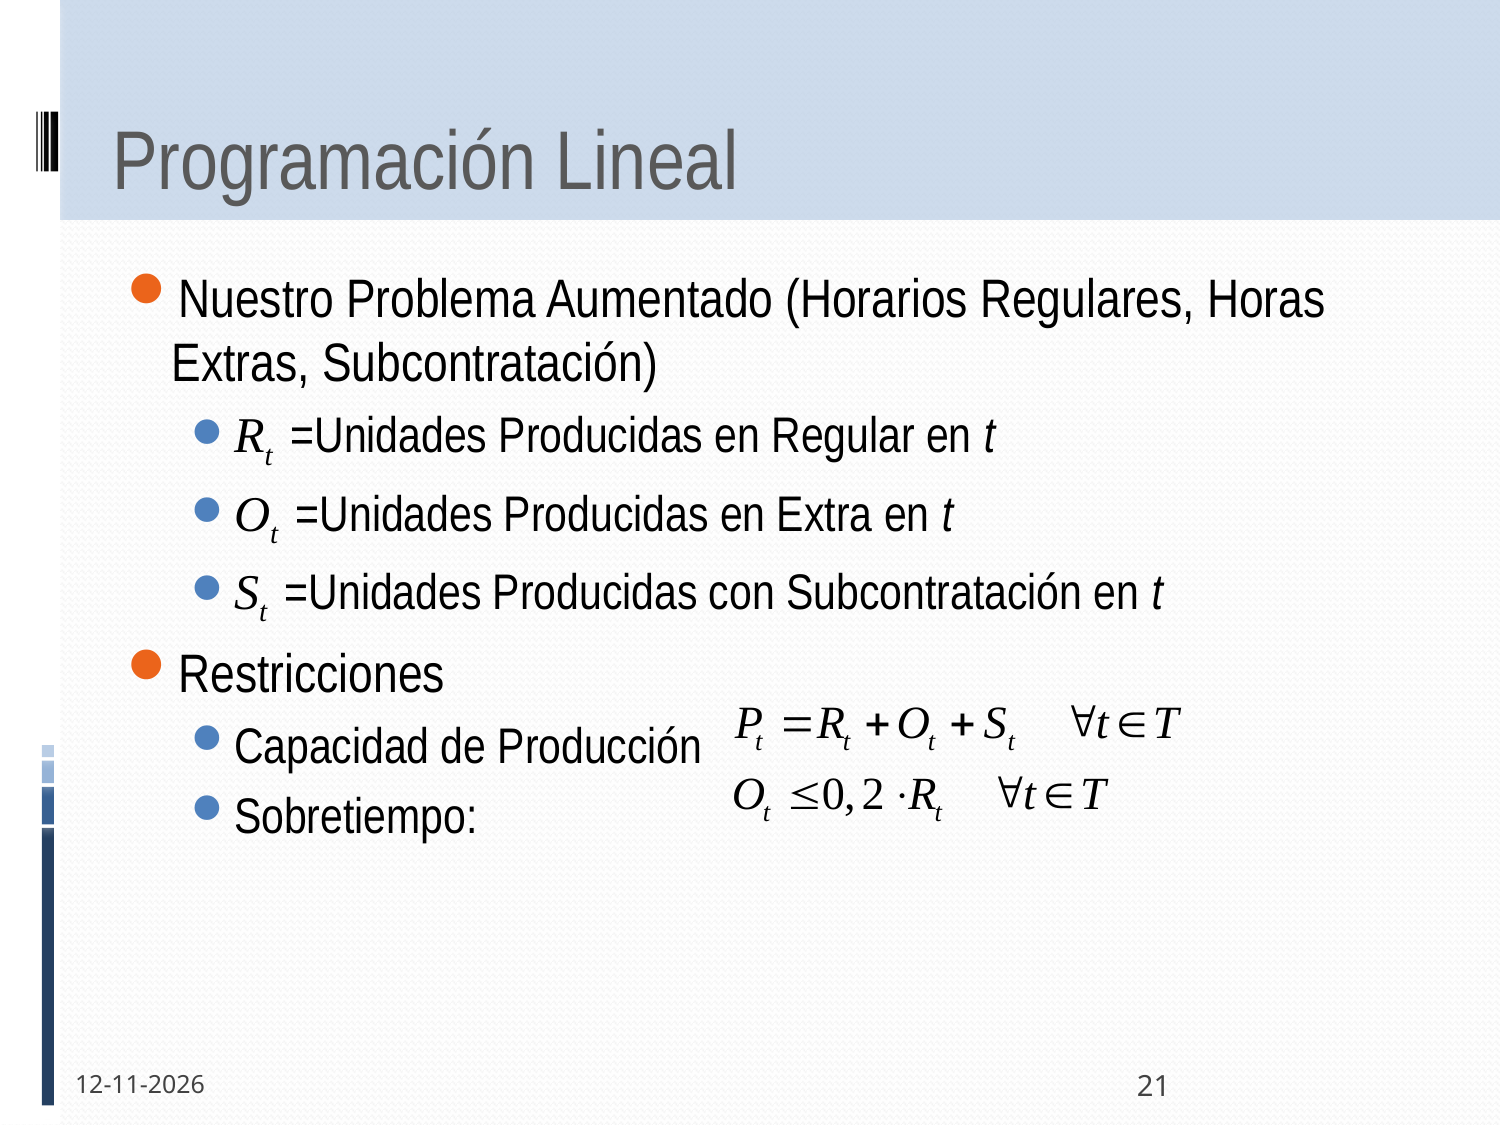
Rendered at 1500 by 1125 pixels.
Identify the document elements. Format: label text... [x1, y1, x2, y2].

slide_number 21 [1045, 1046, 1171, 1107]
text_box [726, 763, 1120, 833]
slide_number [75, 1042, 243, 1103]
table_cell N= Número de no cumplidos X= Número de sobreventas [720, 694, 1197, 845]
list Nuestro Problema Aumentado (Horarios Regulares, Horas Extras, Subcontratación) Rt =Unidades Producidas en Regular en t Ot =Unidades Producidas en Extra en t St =Unidades Producidas con Subcontratación en t Restricciones Capacidad de Producción Sobretiempo: [111, 255, 1436, 1038]
title Programación Lineal [111, 18, 1436, 207]
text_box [726, 692, 1193, 762]
